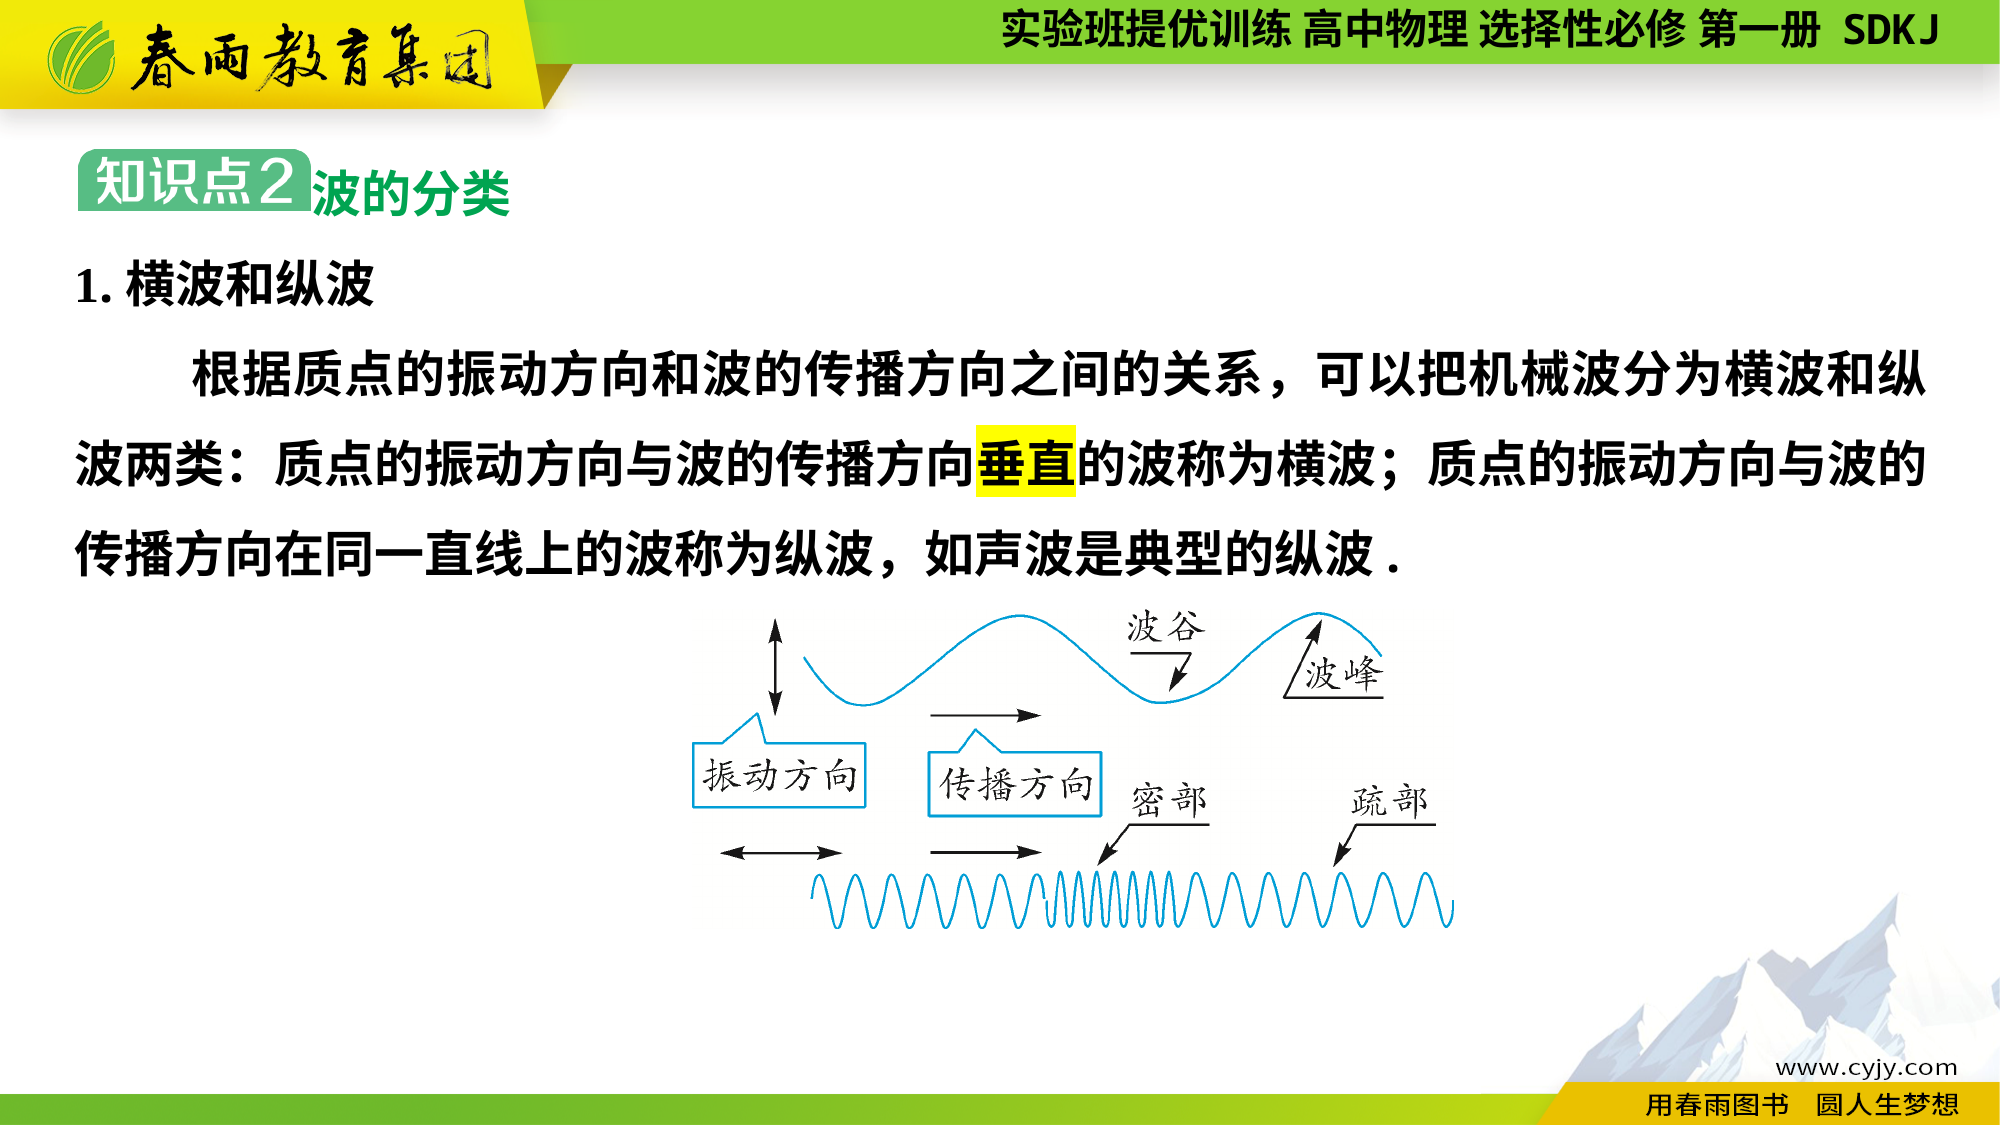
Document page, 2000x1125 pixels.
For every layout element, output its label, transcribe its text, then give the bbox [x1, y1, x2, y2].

list 波的分类 1.横波和纵波 根据质点的振动方向和波的传播方向之间的关系，可以把机械波分为横波和纵波两类：质点的振动方向与波的传播方向垂直的波称为横波；质点的振动方向与波的传播方向在同一直线上的波称为纵波，如声波是典型的纵波. [59, 125, 1944, 595]
picture [0, 0, 2000, 1125]
